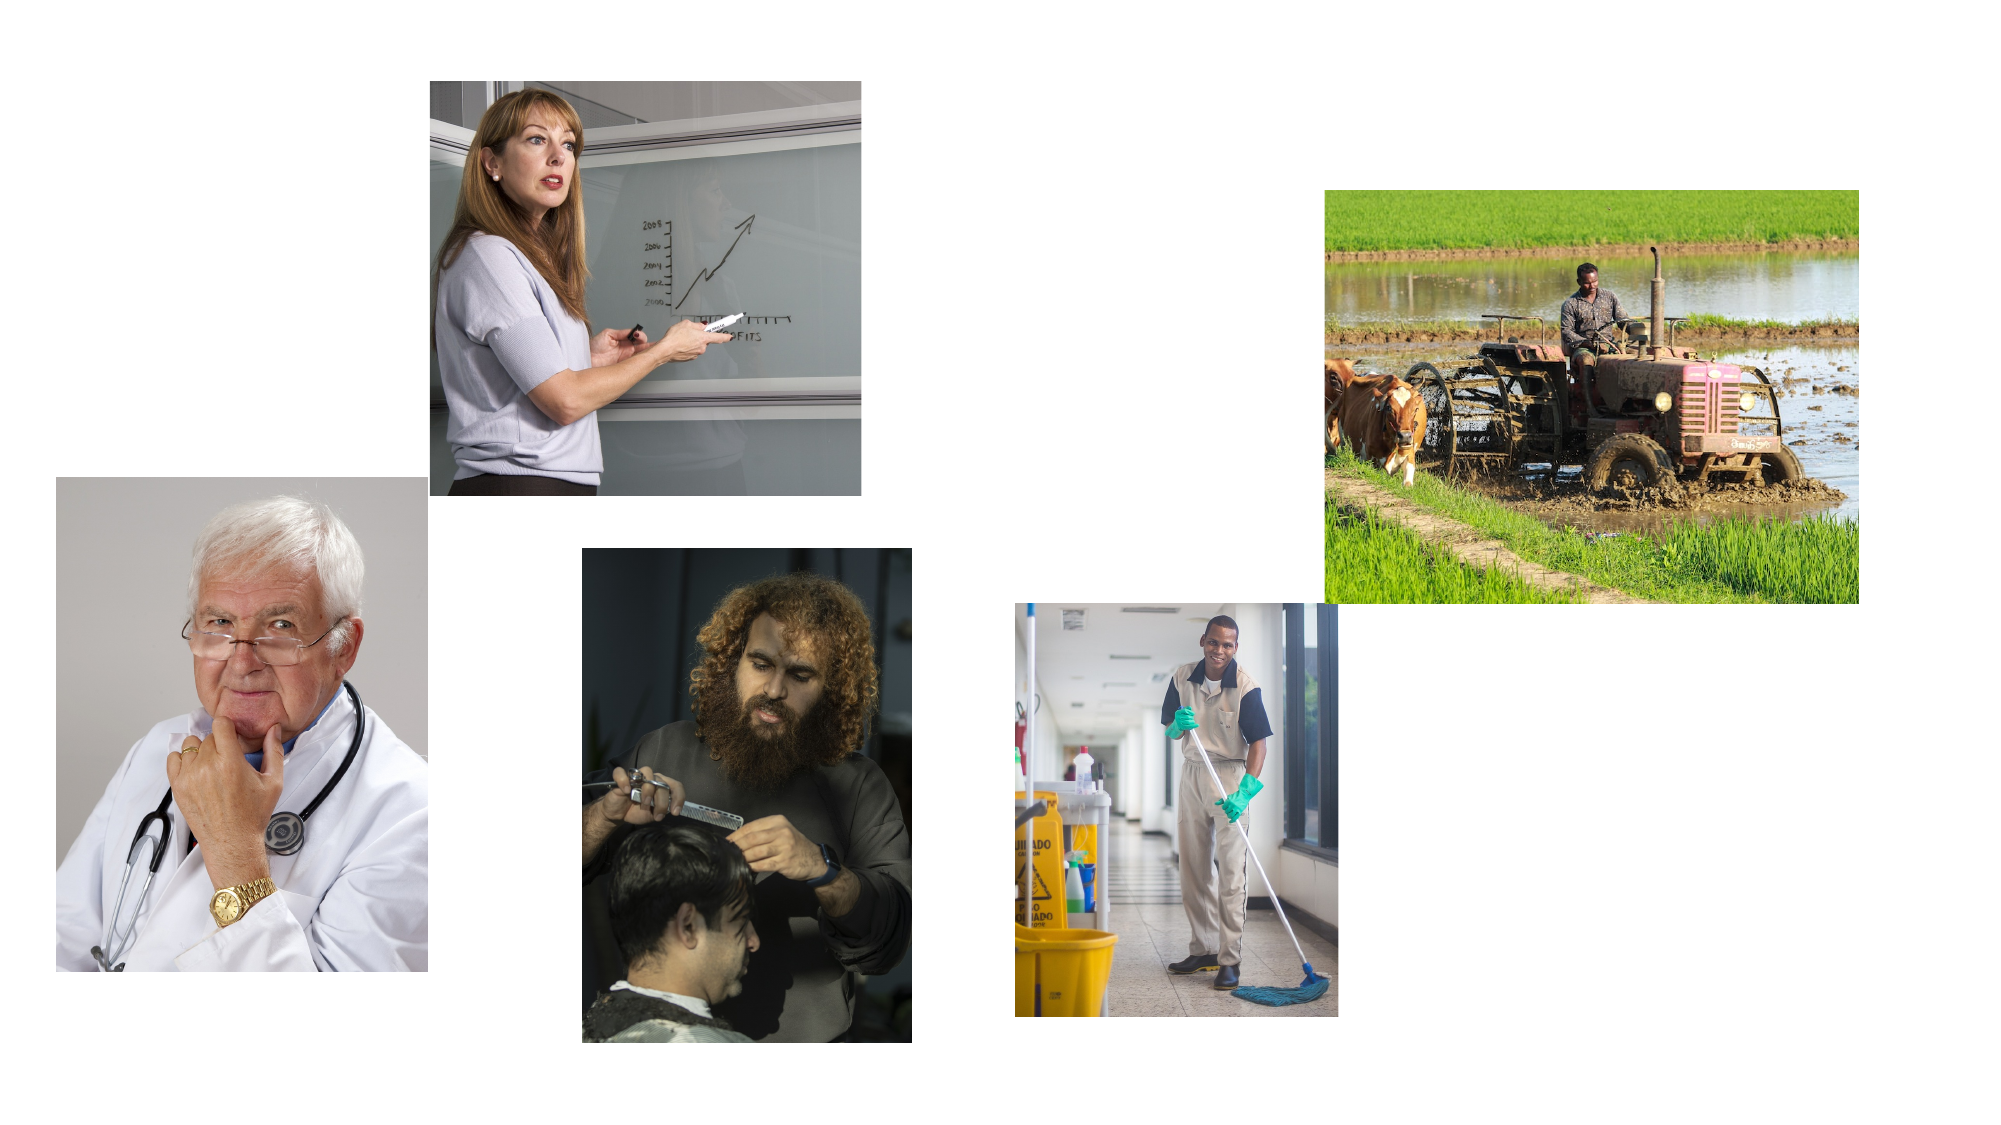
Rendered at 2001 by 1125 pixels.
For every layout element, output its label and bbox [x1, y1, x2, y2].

picture [1014, 190, 1859, 1017]
picture [429, 81, 862, 496]
picture [56, 477, 428, 972]
picture [582, 548, 912, 1043]
